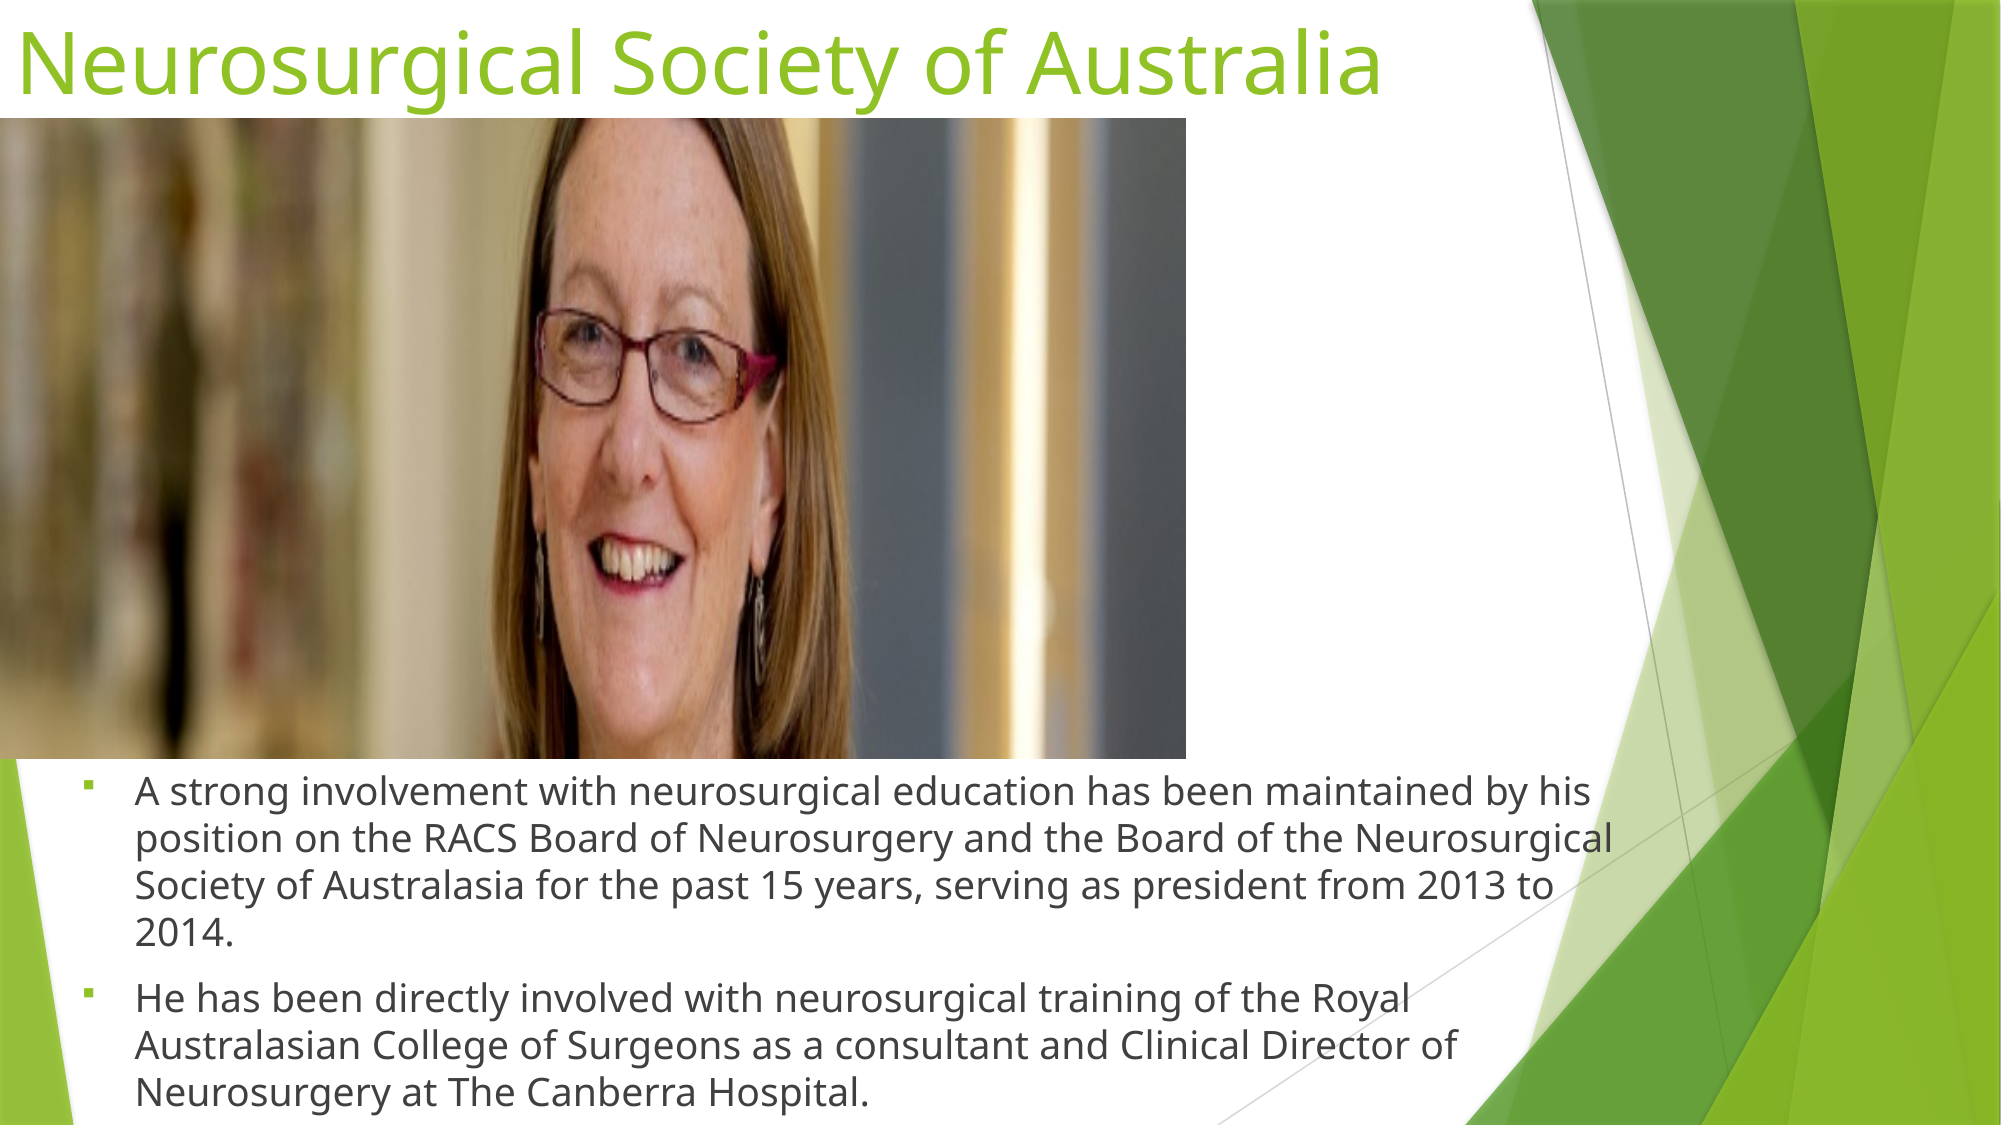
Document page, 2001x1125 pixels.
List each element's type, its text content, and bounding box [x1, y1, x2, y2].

picture [0, 117, 1186, 759]
title Neurosurgical Society of Australia [0, 0, 1411, 217]
list A strong involvement with neurosurgical education has been maintained by his position on the RACS Board of Neurosurgery and the Board of the Neurosurgical Society of Australasia for the past 15 years, serving as president from 2013 to 2014. He has been directly involved with neurosurgical training of the Royal Australasian College of Surgeons as a consultant and Clinical Director of Neurosurgery at The Canberra Hospital. [66, 758, 1650, 1125]
